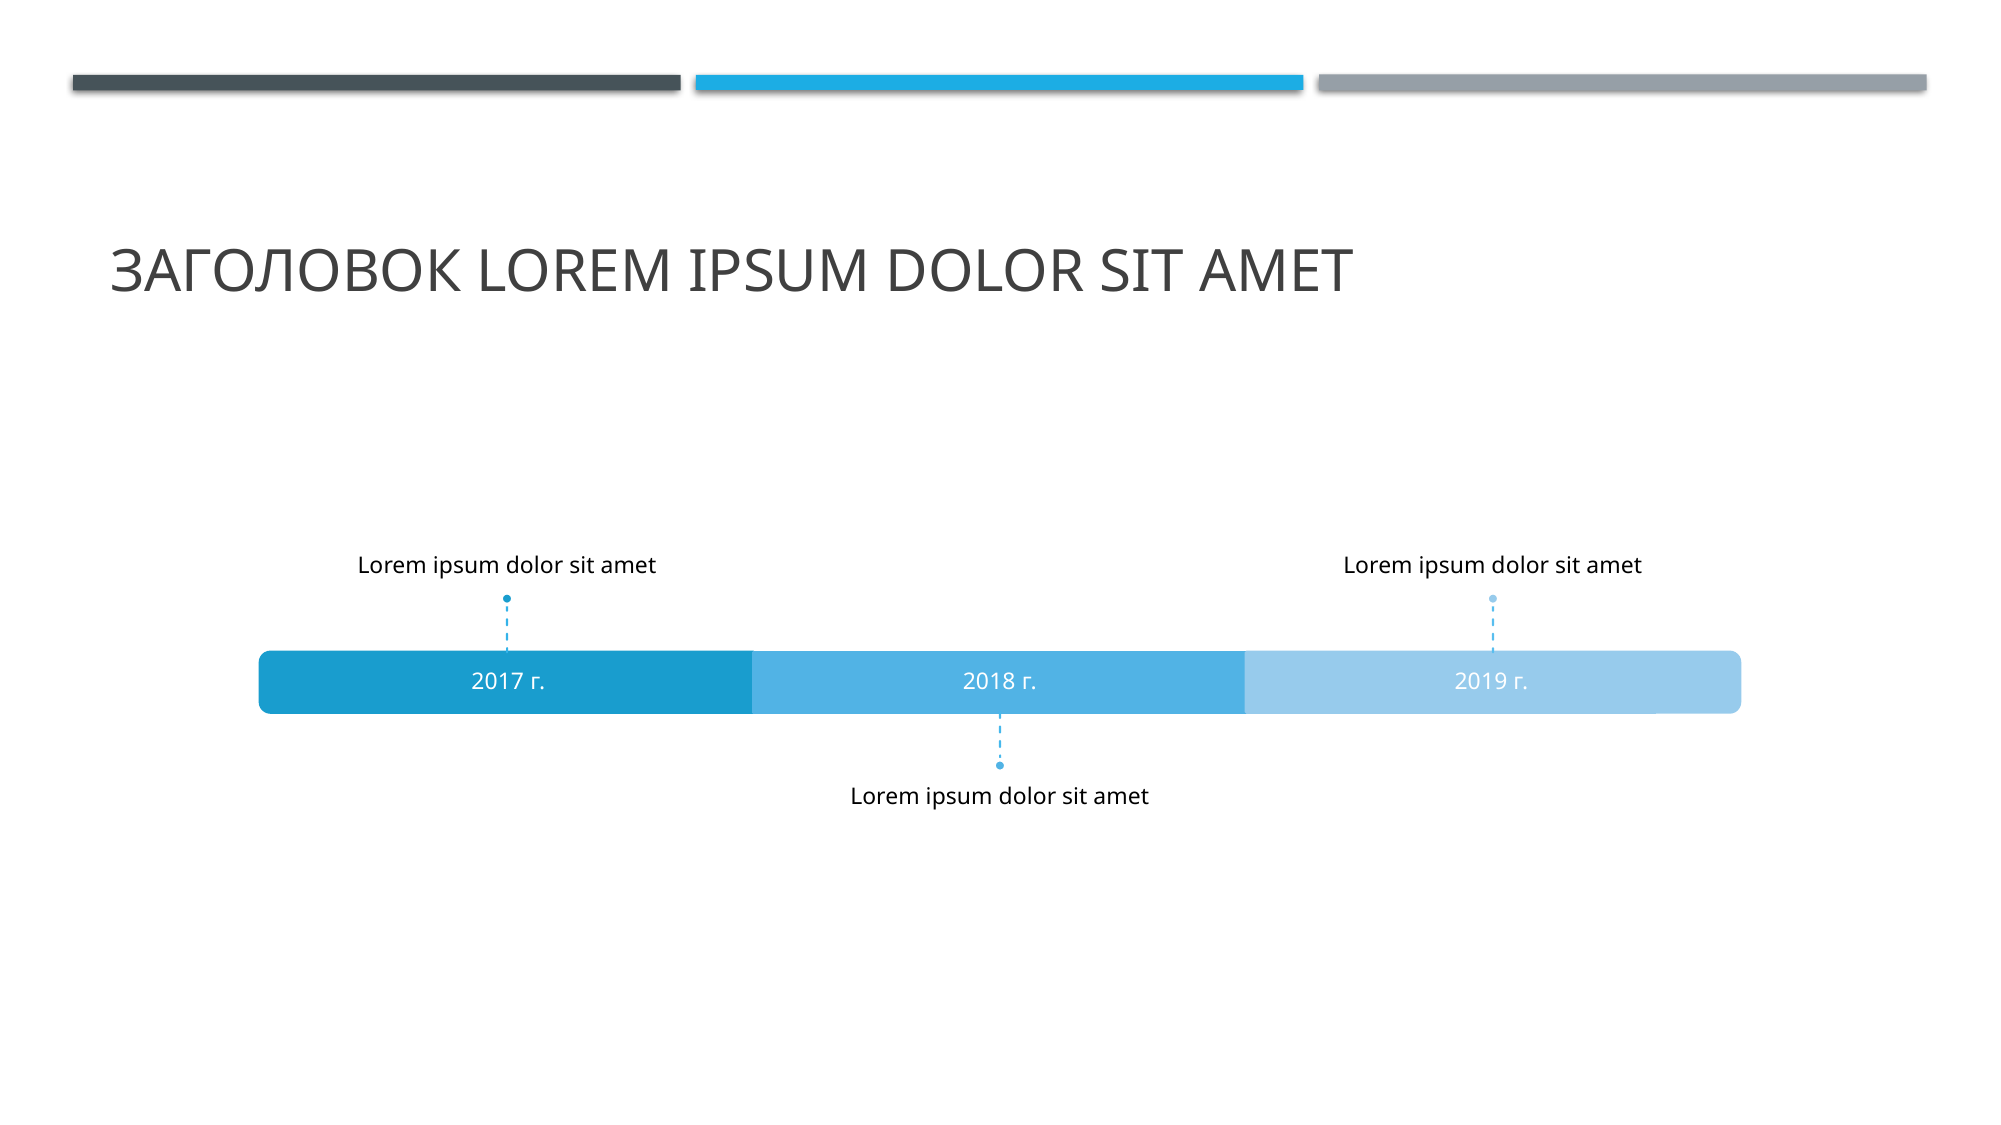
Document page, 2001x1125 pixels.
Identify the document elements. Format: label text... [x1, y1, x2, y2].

title Заголовок Lorem Ipsum Dolor Sit Amet [95, 115, 1905, 311]
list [94, 383, 1906, 981]
